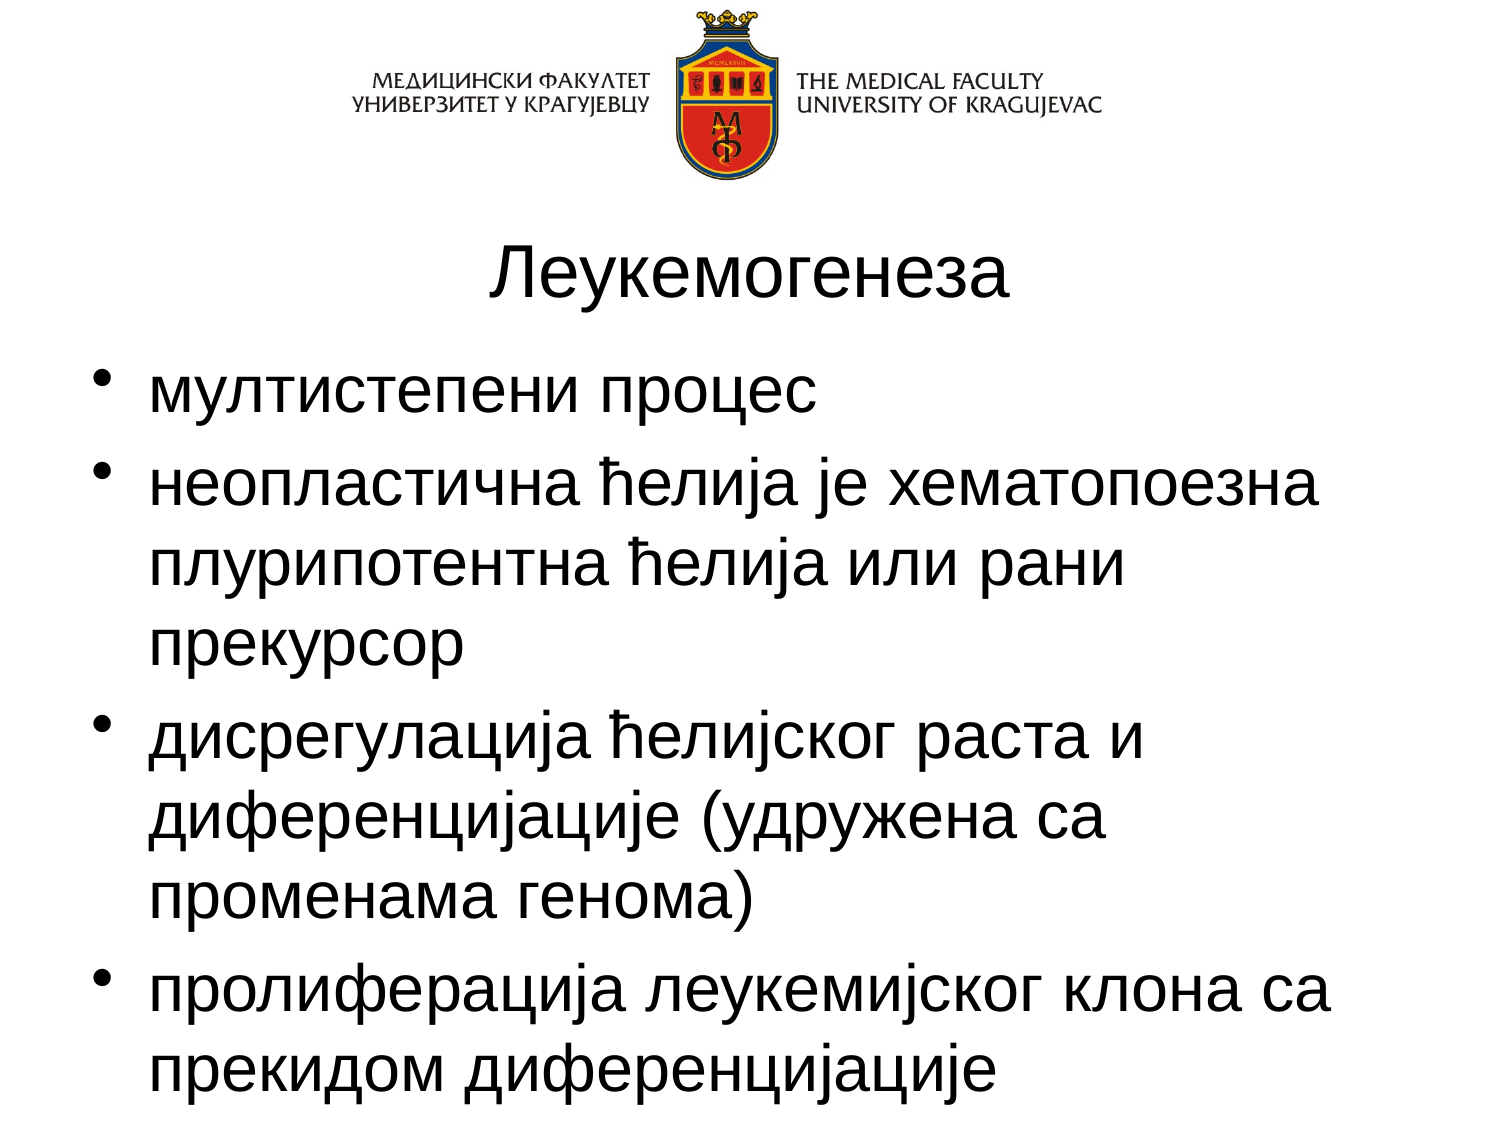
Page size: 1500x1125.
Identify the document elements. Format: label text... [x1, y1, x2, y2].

title Леукемогенеза [74, 173, 1426, 362]
list мултистепени процес неопластична ћелија је хематопоезна плурипотентна ћелија или рани прекурсор дисрегулација ћелијског раста и диференцијације (удружена са променама генома) пролиферација леукемијског клона са прекидом диференцијације [76, 337, 1428, 1081]
picture [328, 0, 1125, 173]
